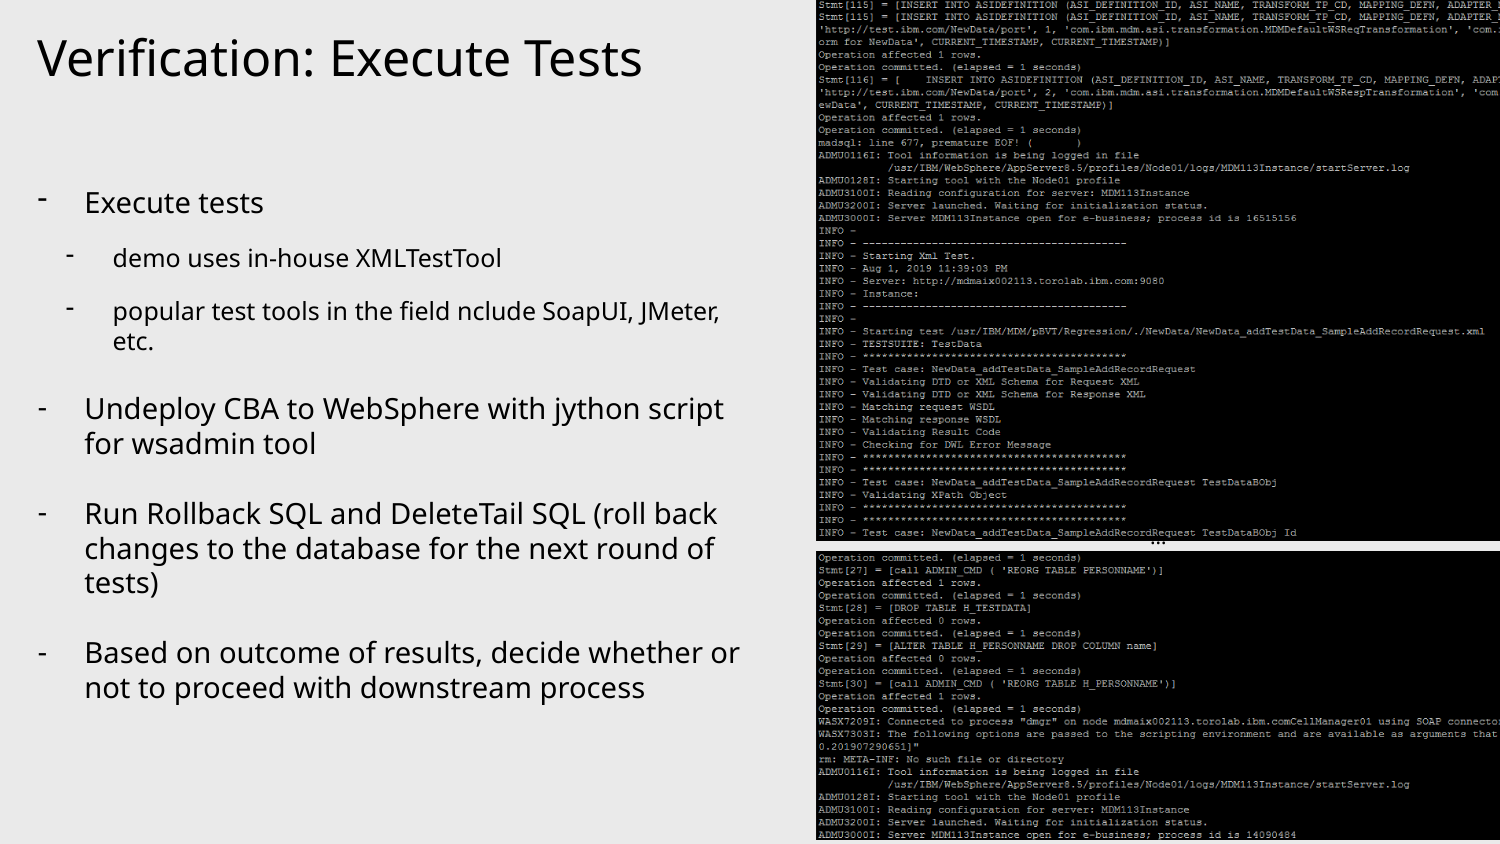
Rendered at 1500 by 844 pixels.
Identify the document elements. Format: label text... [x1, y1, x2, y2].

picture [816, 0, 1500, 541]
title Verification: Execute Tests [37, 33, 810, 191]
picture [816, 551, 1500, 841]
list Execute tests demo uses in-house XMLTestTool popular test tools in the field nclude SoapUI, JMeter, etc. Undeploy CBA to WebSphere with jython script for wsadmin tool Run Rollback SQL and DeleteTail SQL (roll back changes to the database for the next round of tests) Based on outcome of results, decide whether or not to proceed with downstream process [37, 184, 769, 773]
